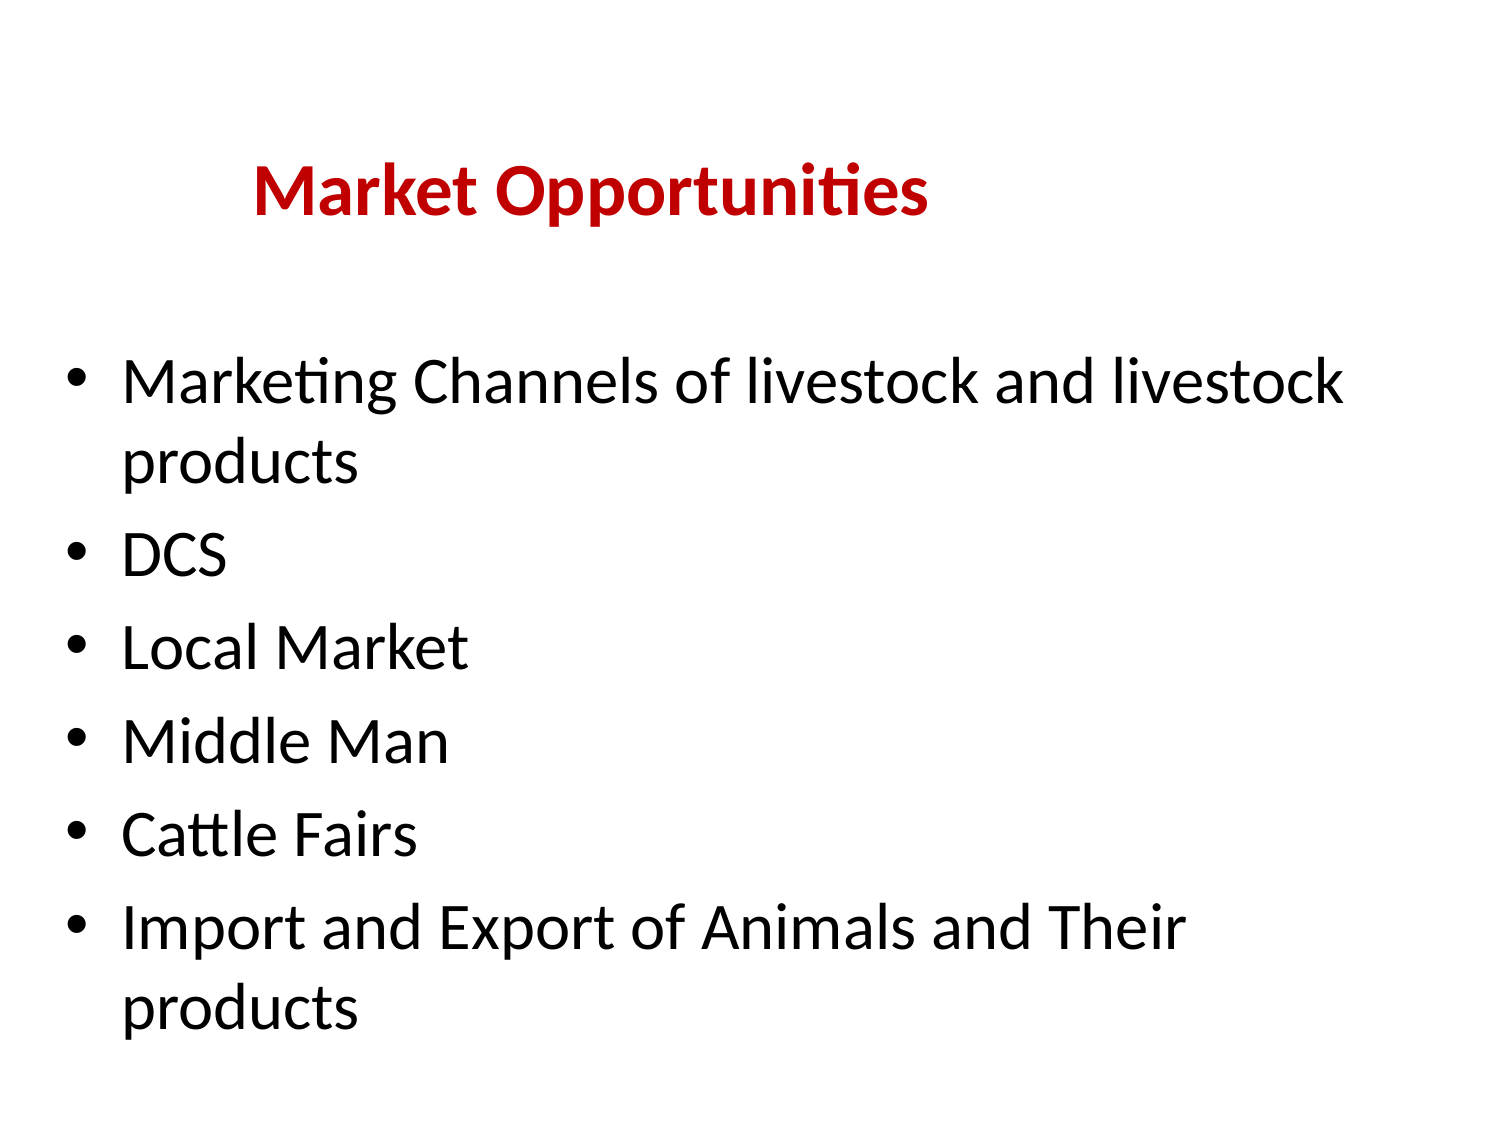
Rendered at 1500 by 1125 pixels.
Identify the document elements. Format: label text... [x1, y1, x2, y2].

list Market Opportunities Marketing Channels of livestock and livestock products DCS Local Market Middle Man Cattle Fairs Import and Export of Animals and Their products [50, 37, 1425, 1100]
